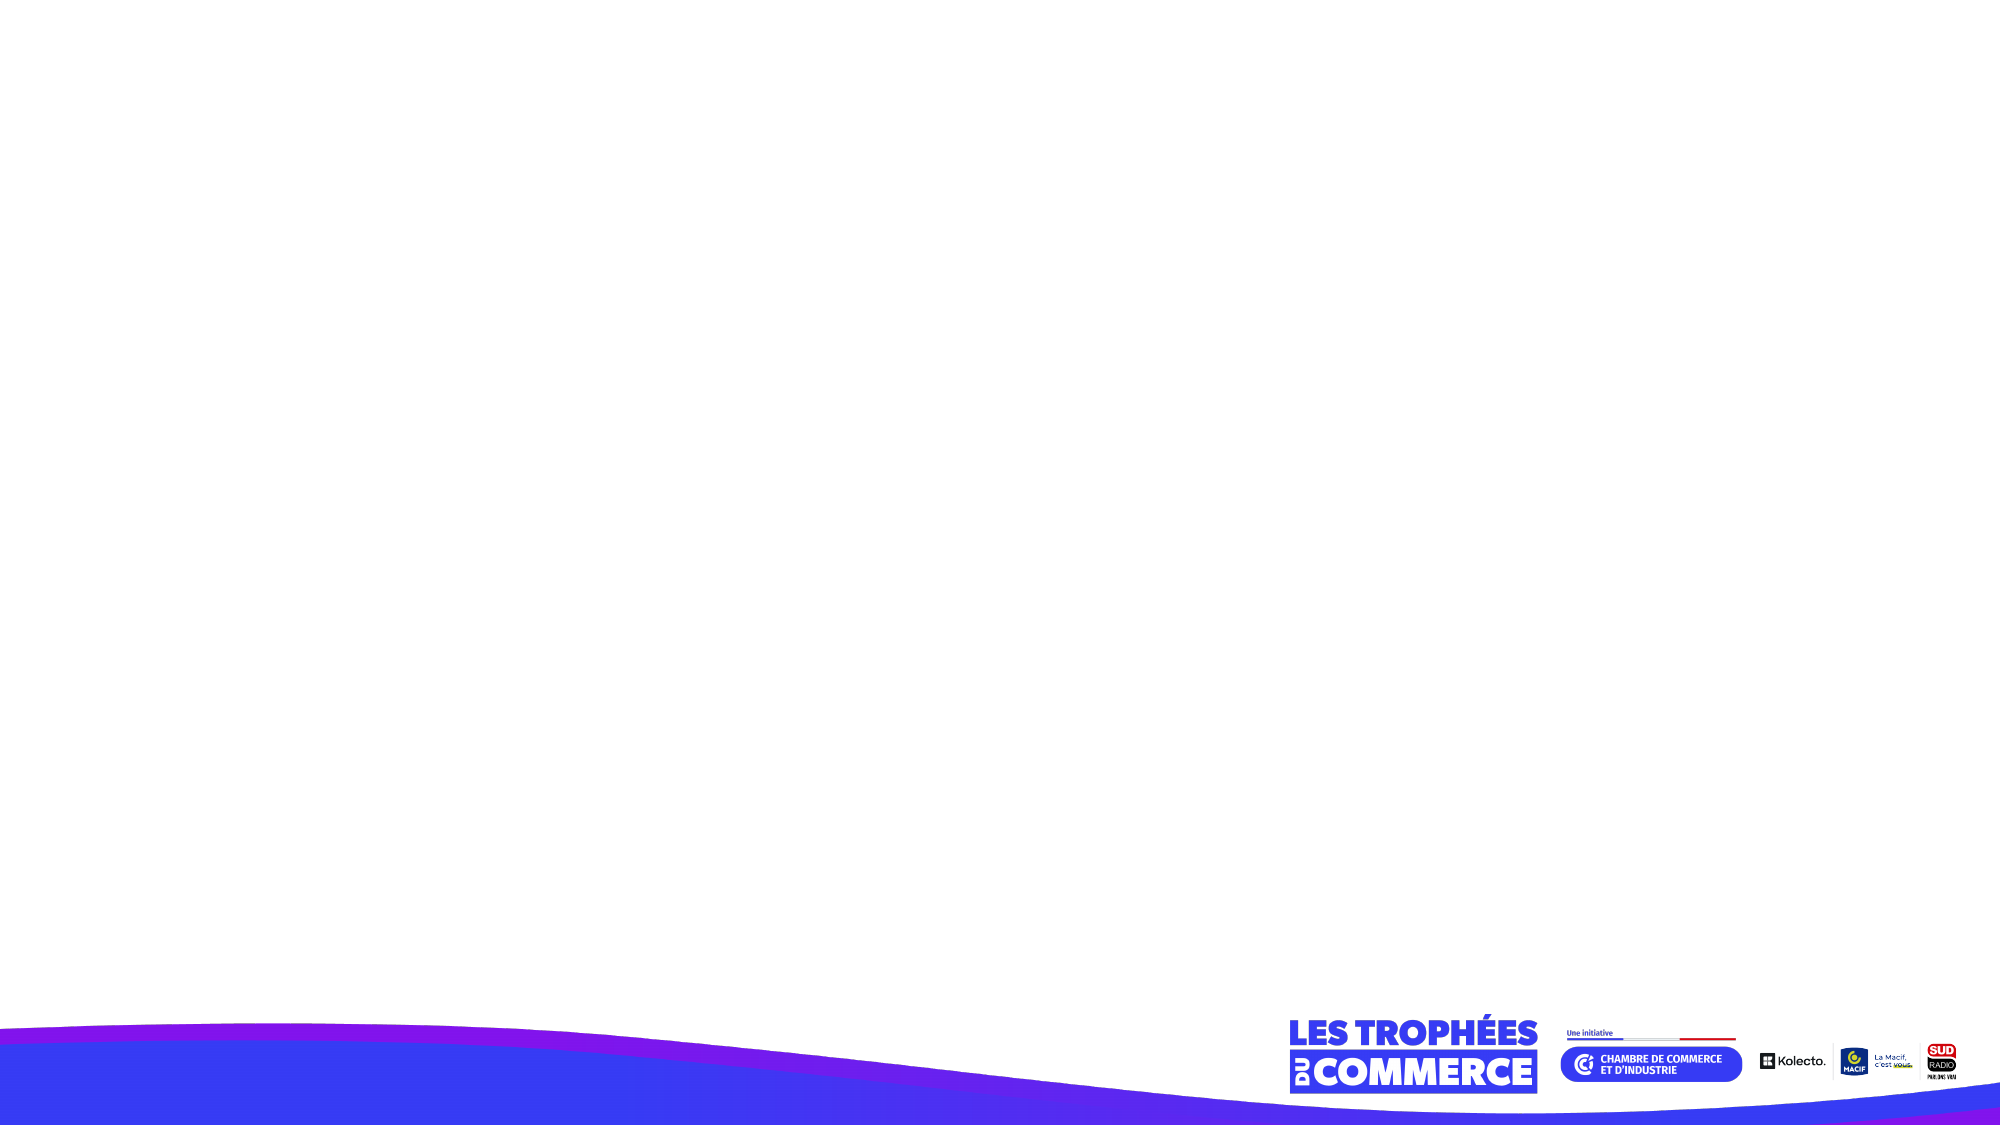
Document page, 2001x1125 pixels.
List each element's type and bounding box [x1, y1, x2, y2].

picture [0, 748, 2000, 1125]
